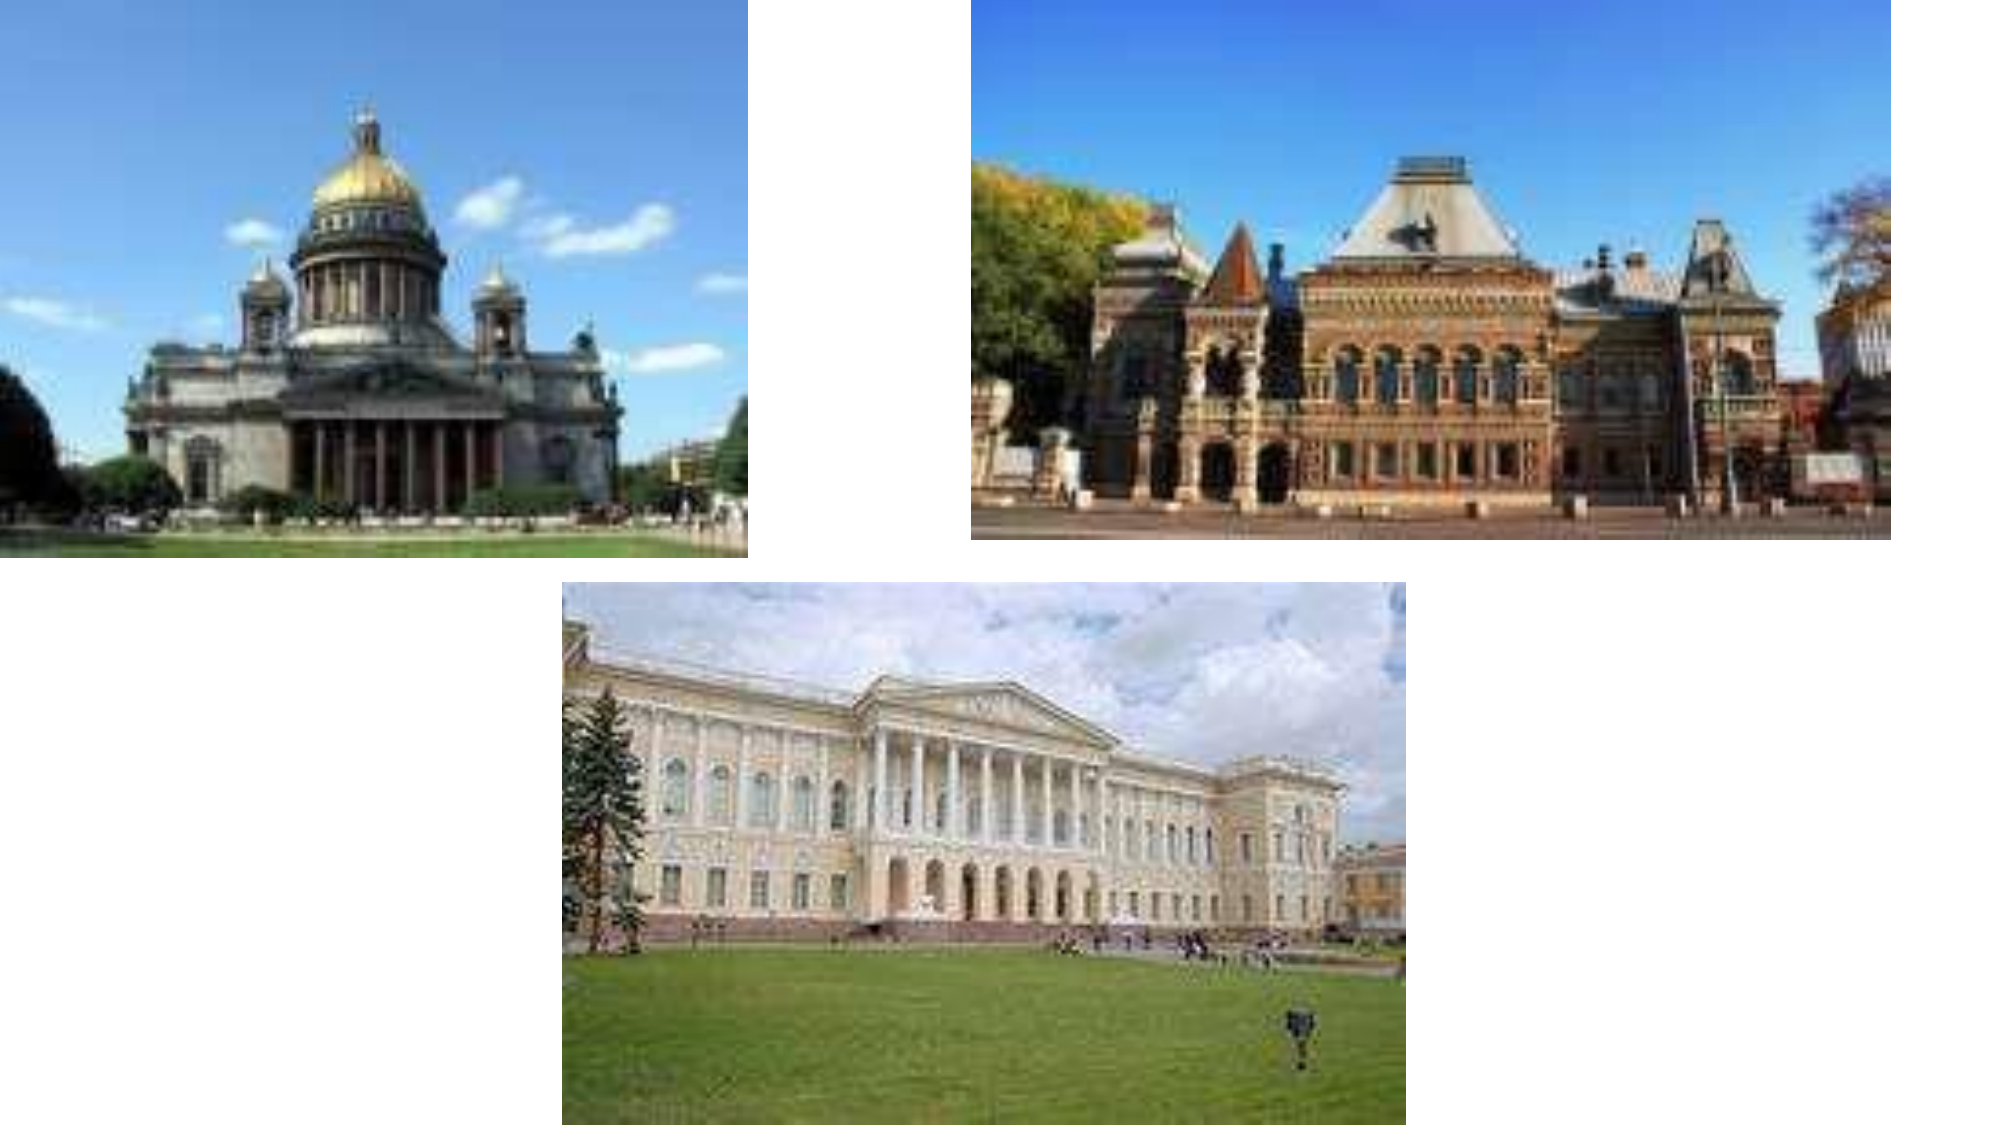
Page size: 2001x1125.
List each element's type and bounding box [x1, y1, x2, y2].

picture [971, 0, 1891, 540]
picture [562, 582, 1406, 1125]
picture [0, 0, 748, 558]
